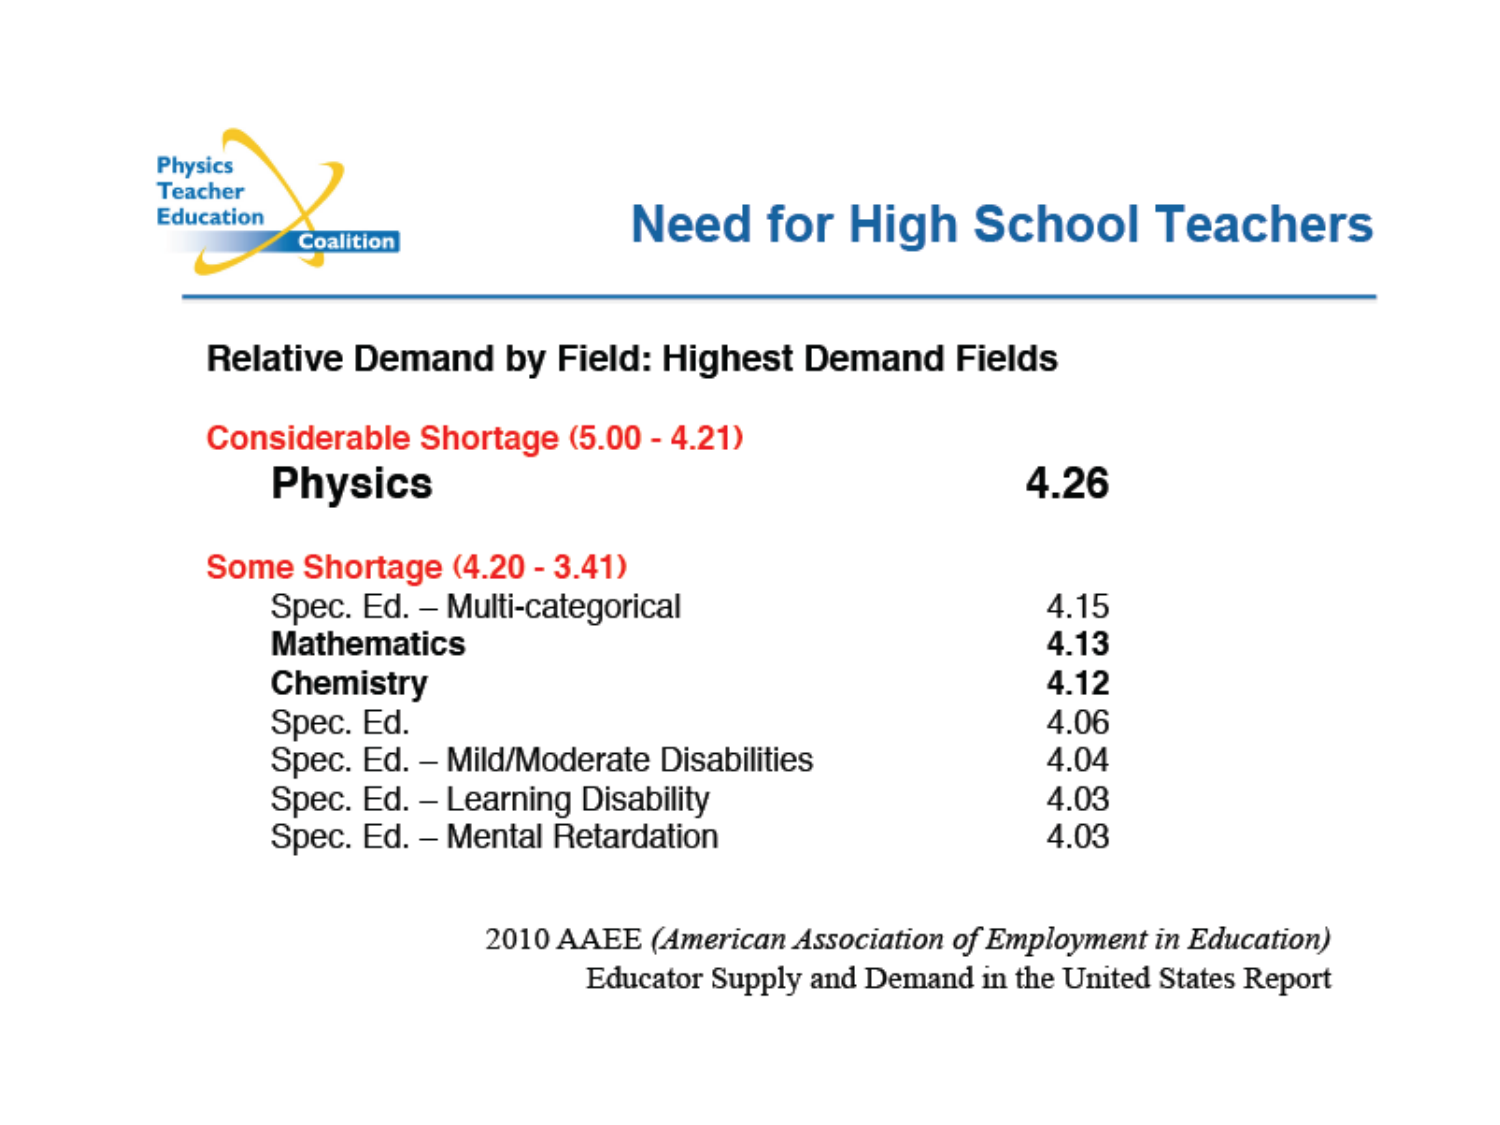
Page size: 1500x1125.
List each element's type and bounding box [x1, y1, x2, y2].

picture [115, 74, 1438, 1013]
